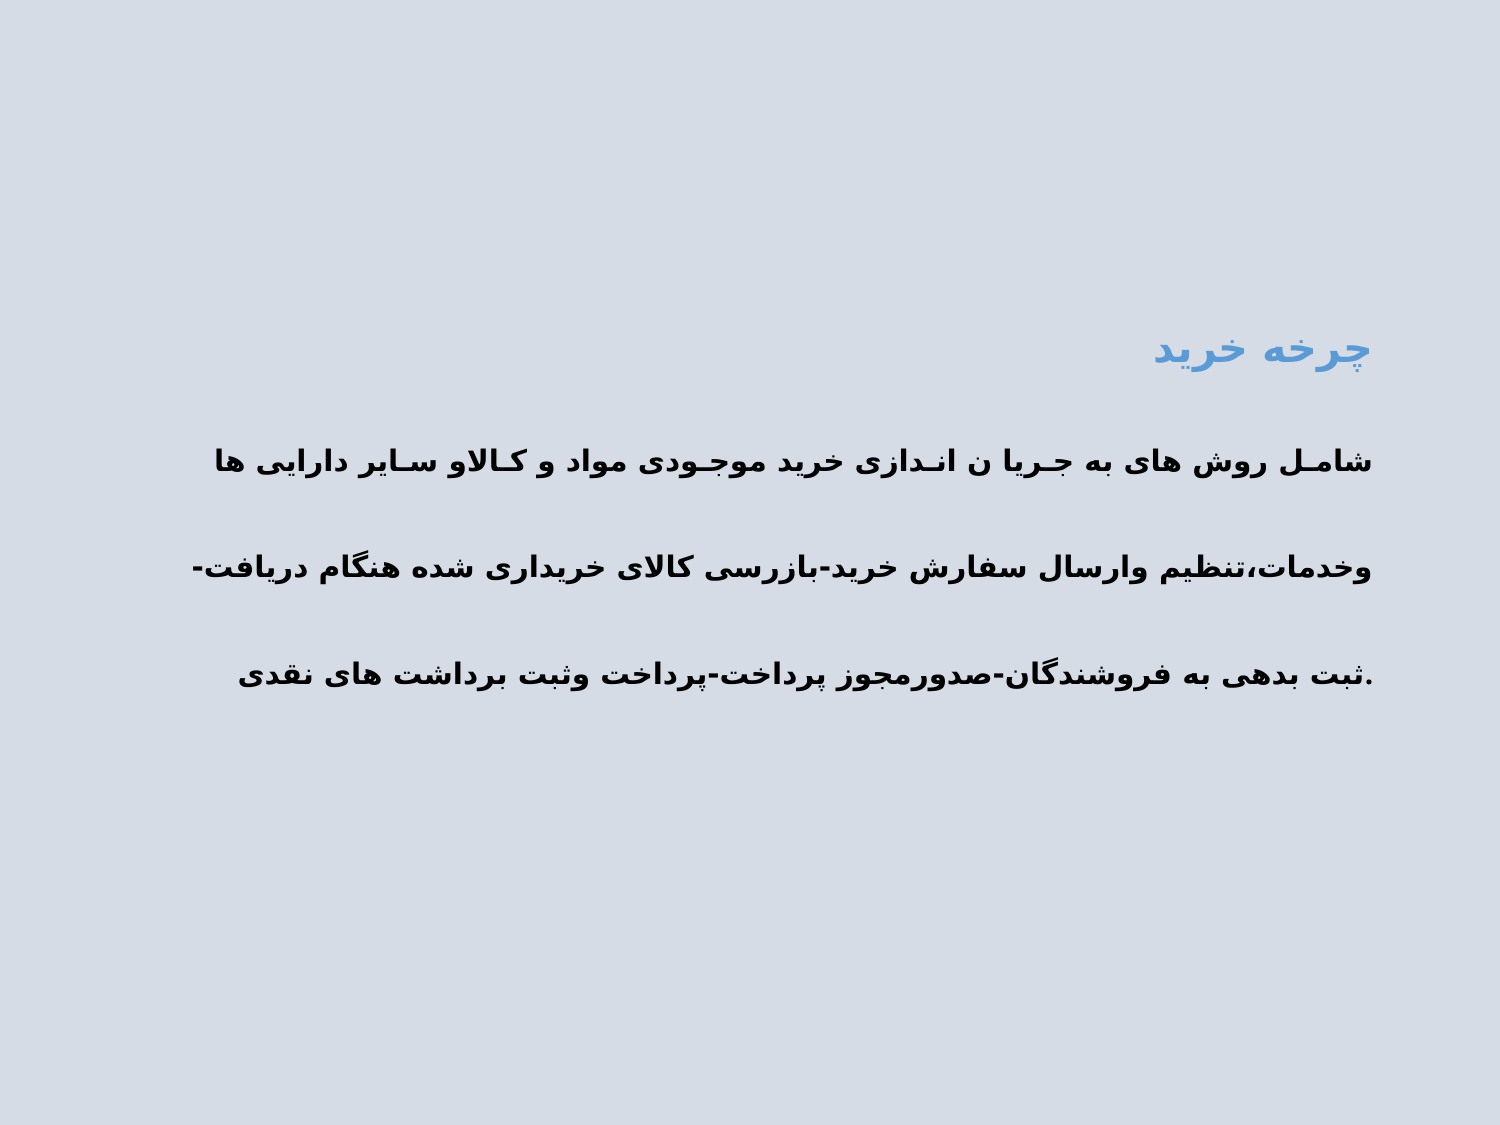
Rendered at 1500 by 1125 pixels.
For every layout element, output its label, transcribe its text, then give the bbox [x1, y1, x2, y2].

title چرخه خرید شامـل روش های به جـریا ن انـدازی خرید موجـودی مواد و کـالاو سـایر دارایی ها وخدمات،تنظیم وارسال سفارش خرید-بازرسی کالای خریداری شده هنگام دریافت- ثبت بدهی به فروشندگان-صدورمجوز پرداخت-پرداخت وثبت برداشت های نقدی. [159, 172, 1389, 740]
